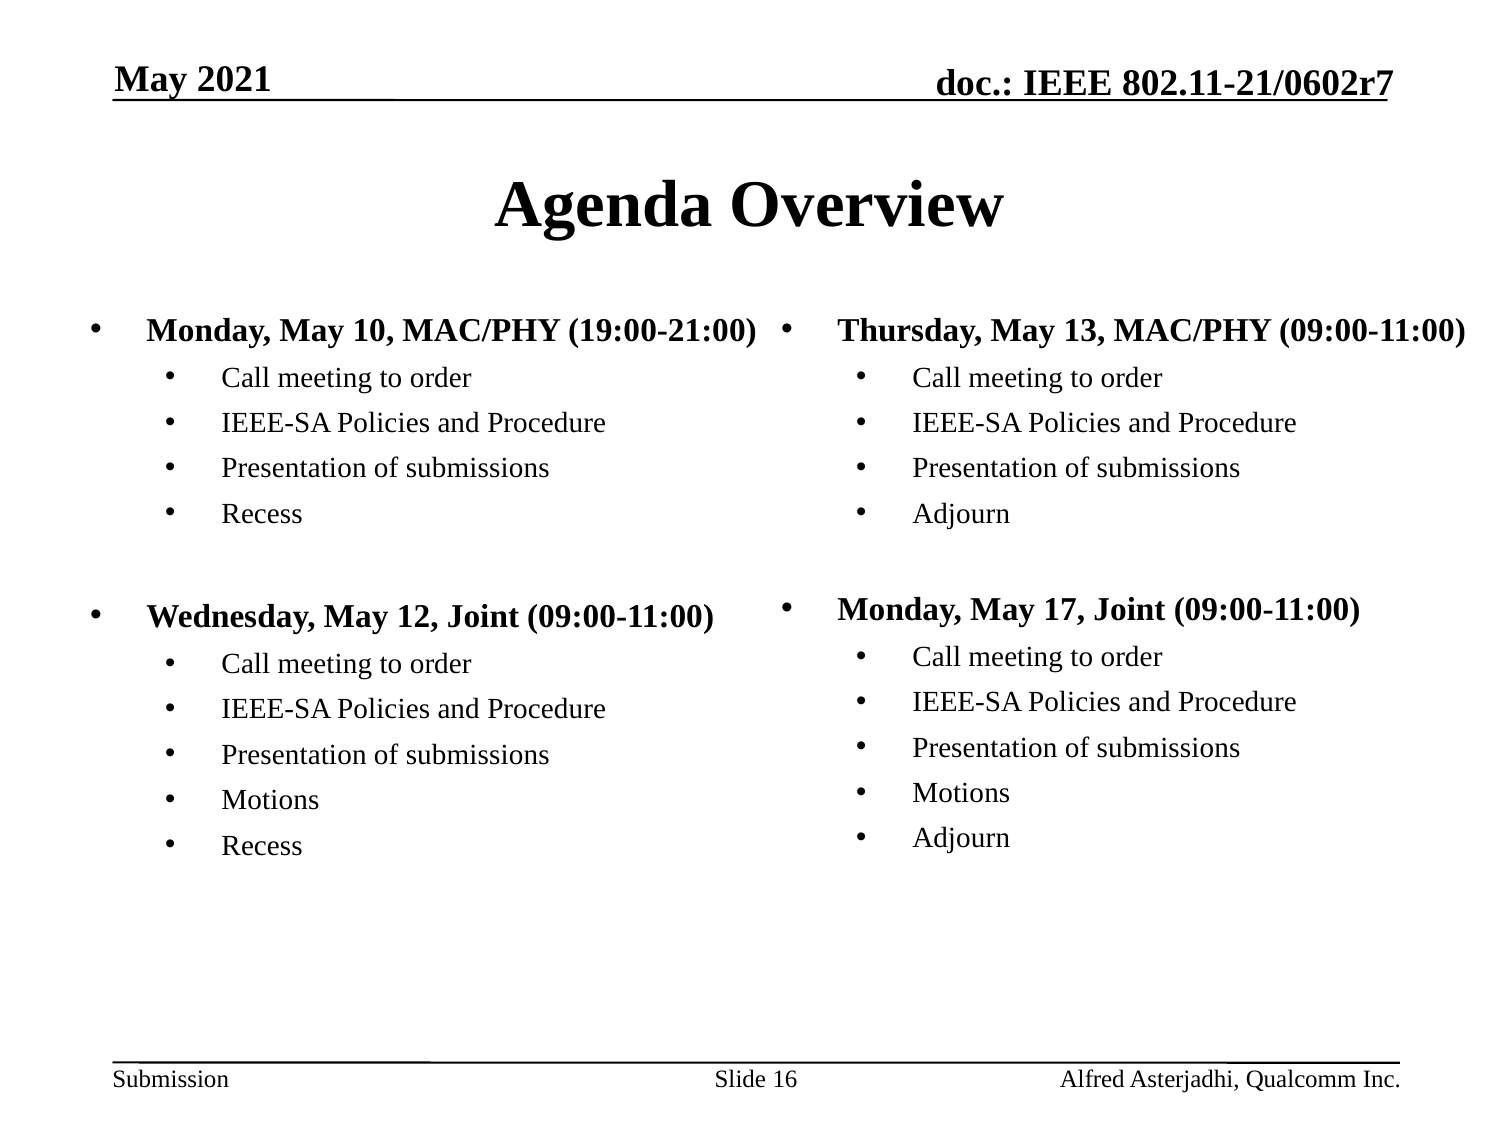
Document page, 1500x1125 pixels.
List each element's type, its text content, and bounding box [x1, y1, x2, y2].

list Monday, May 10, MAC/PHY (19:00-21:00) Call meeting to order IEEE-SA Policies and Procedure Presentation of submissions Recess Wednesday, May 12, Joint (09:00-11:00) Call meeting to order IEEE-SA Policies and Procedure Presentation of submissions Motions Recess [74, 299, 788, 1063]
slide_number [114, 54, 423, 100]
title Agenda Overview [112, 112, 1388, 288]
text_box Thursday, May 13, MAC/PHY (09:00-11:00) Call meeting to order IEEE-SA Policies and Procedure Presentation of submissions Adjourn Monday, May 17, Joint (09:00-11:00) Call meeting to order IEEE-SA Policies and Procedure Presentation of submissions Motions Adjourn [765, 300, 1495, 963]
footer Alfred Asterjadhi, Qualcomm Inc. [878, 1061, 1402, 1093]
slide_number Slide 16 [712, 1061, 800, 1123]
